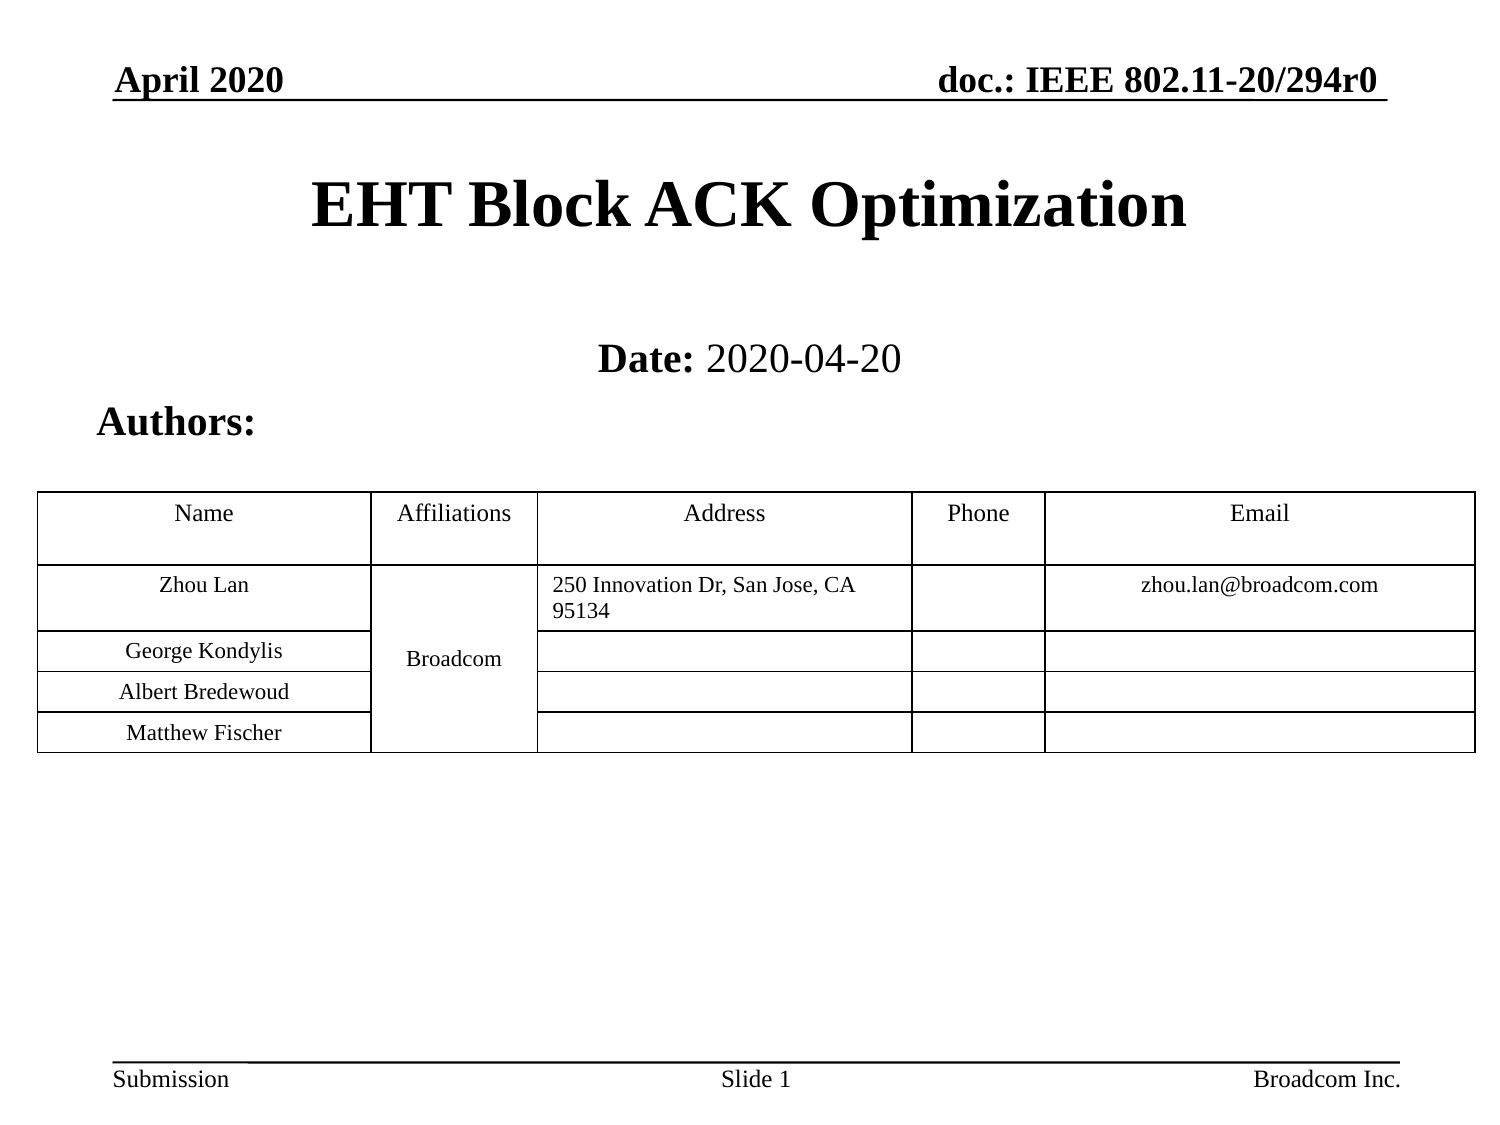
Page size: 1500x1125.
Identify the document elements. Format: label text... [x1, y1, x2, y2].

table_cell [1046, 672, 1474, 711]
footer Broadcom Inc. [1250, 1061, 1402, 1093]
list Date: 2020-04-20 [112, 323, 1388, 386]
table_cell [538, 632, 911, 671]
table_cell zhou.lan@broadcom.com [1046, 566, 1474, 630]
table_cell [913, 566, 1044, 630]
title EHT Block ACK Optimization [112, 112, 1388, 288]
table_cell [913, 632, 1044, 671]
table_cell [913, 713, 1044, 752]
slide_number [114, 54, 286, 101]
table_cell Albert Bredewoud [38, 672, 370, 711]
table_cell [1046, 632, 1474, 671]
slide_number Slide 1 [712, 1061, 800, 1093]
table_cell George Kondylis [38, 632, 370, 671]
table_cell [1046, 713, 1474, 752]
table_cell [538, 713, 911, 752]
table_header Name [38, 493, 370, 564]
table_cell [913, 672, 1044, 711]
table_cell Broadcom [372, 566, 537, 752]
text_box Authors: [81, 385, 319, 449]
table_cell Zhou Lan [38, 566, 370, 630]
table_header Address [538, 493, 911, 564]
table_cell [538, 672, 911, 711]
table_header Affiliations [372, 493, 537, 564]
table_header Email [1046, 493, 1474, 564]
table_cell 250 Innovation Dr, San Jose, CA 95134 [538, 566, 911, 630]
table_cell Matthew Fischer [38, 713, 370, 752]
table_header Phone [913, 493, 1044, 564]
